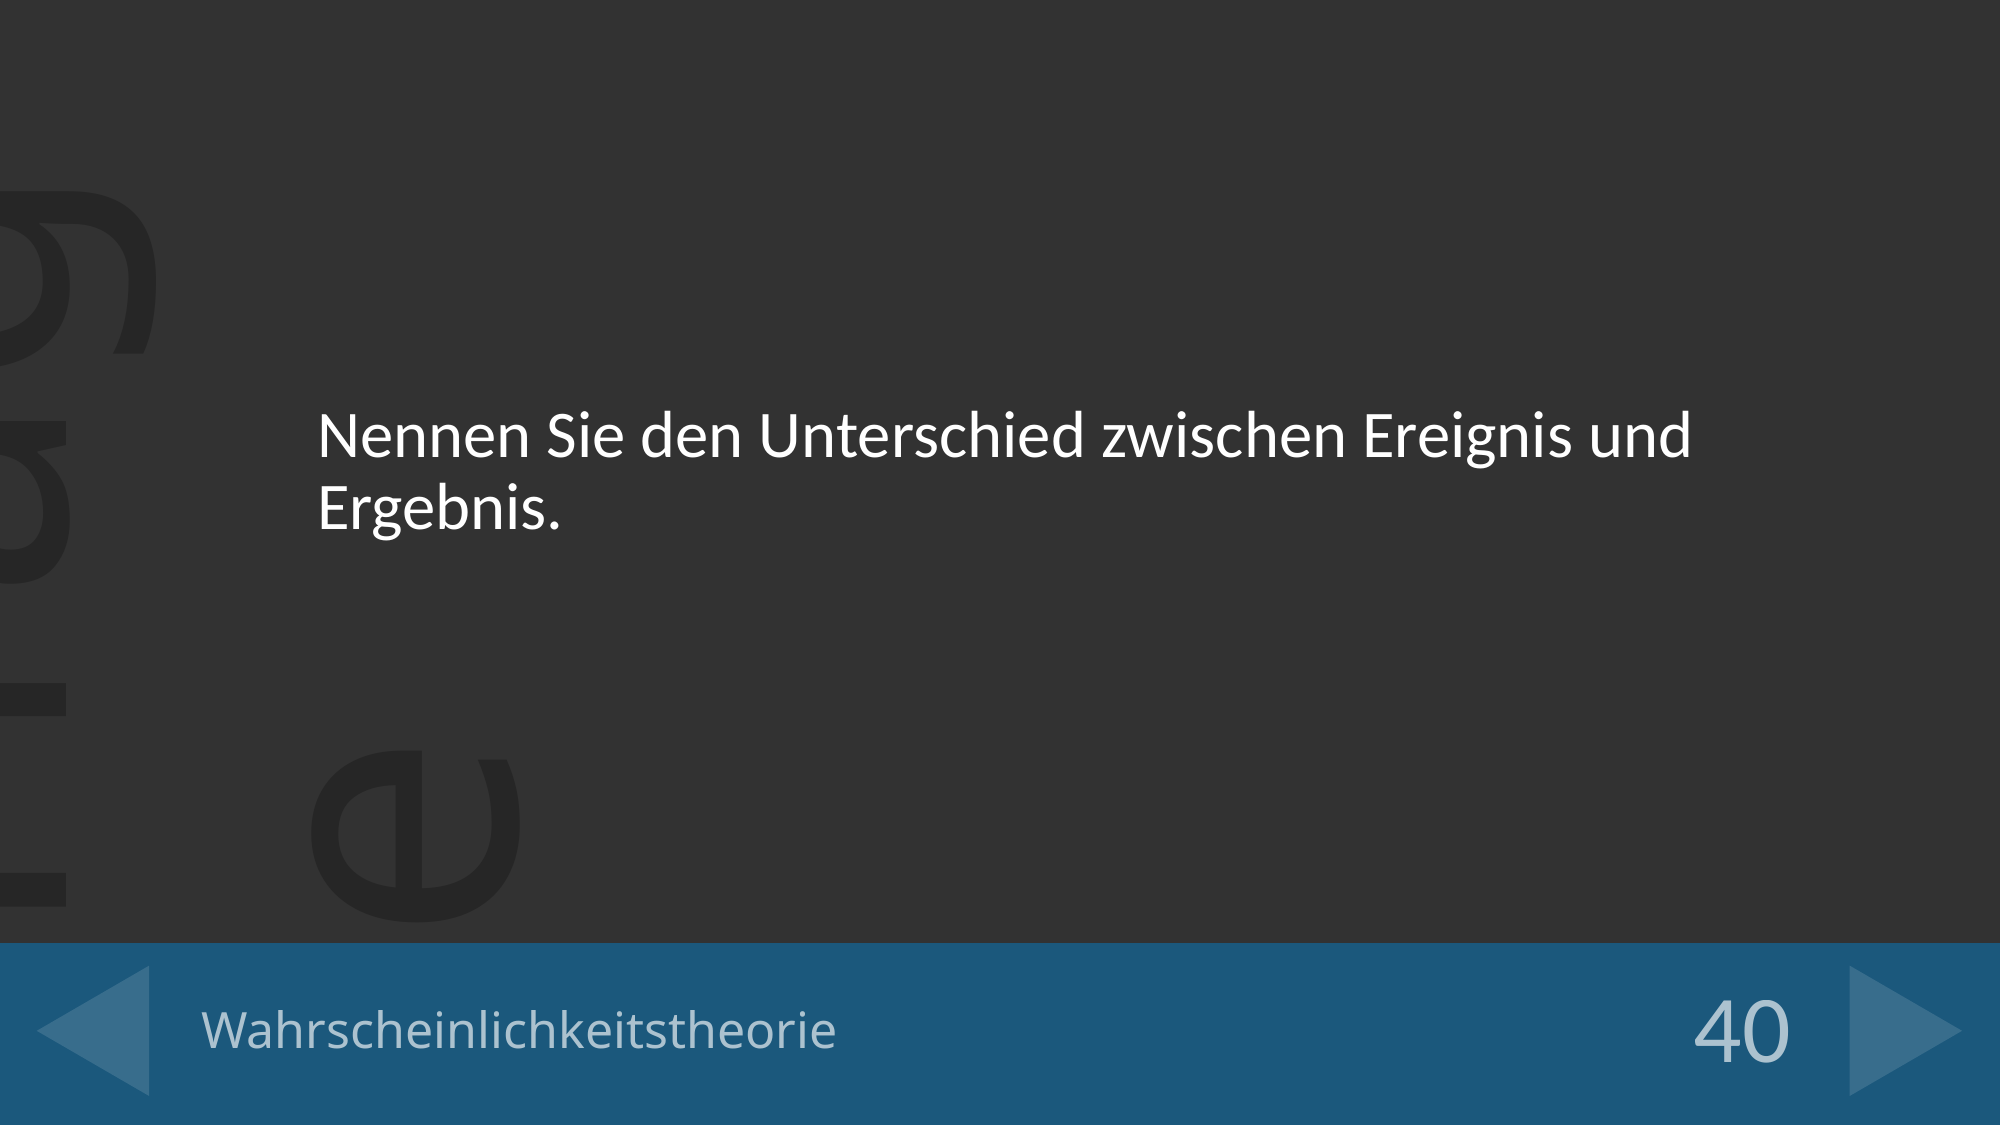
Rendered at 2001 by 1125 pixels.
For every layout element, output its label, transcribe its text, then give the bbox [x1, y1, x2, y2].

title Wahrscheinlichkeitstheorie [185, 967, 1494, 1097]
list Nennen Sie den Unterschied zwischen Ereignis und Ergebnis. [302, 307, 1760, 636]
list 40 [1494, 967, 1806, 1097]
